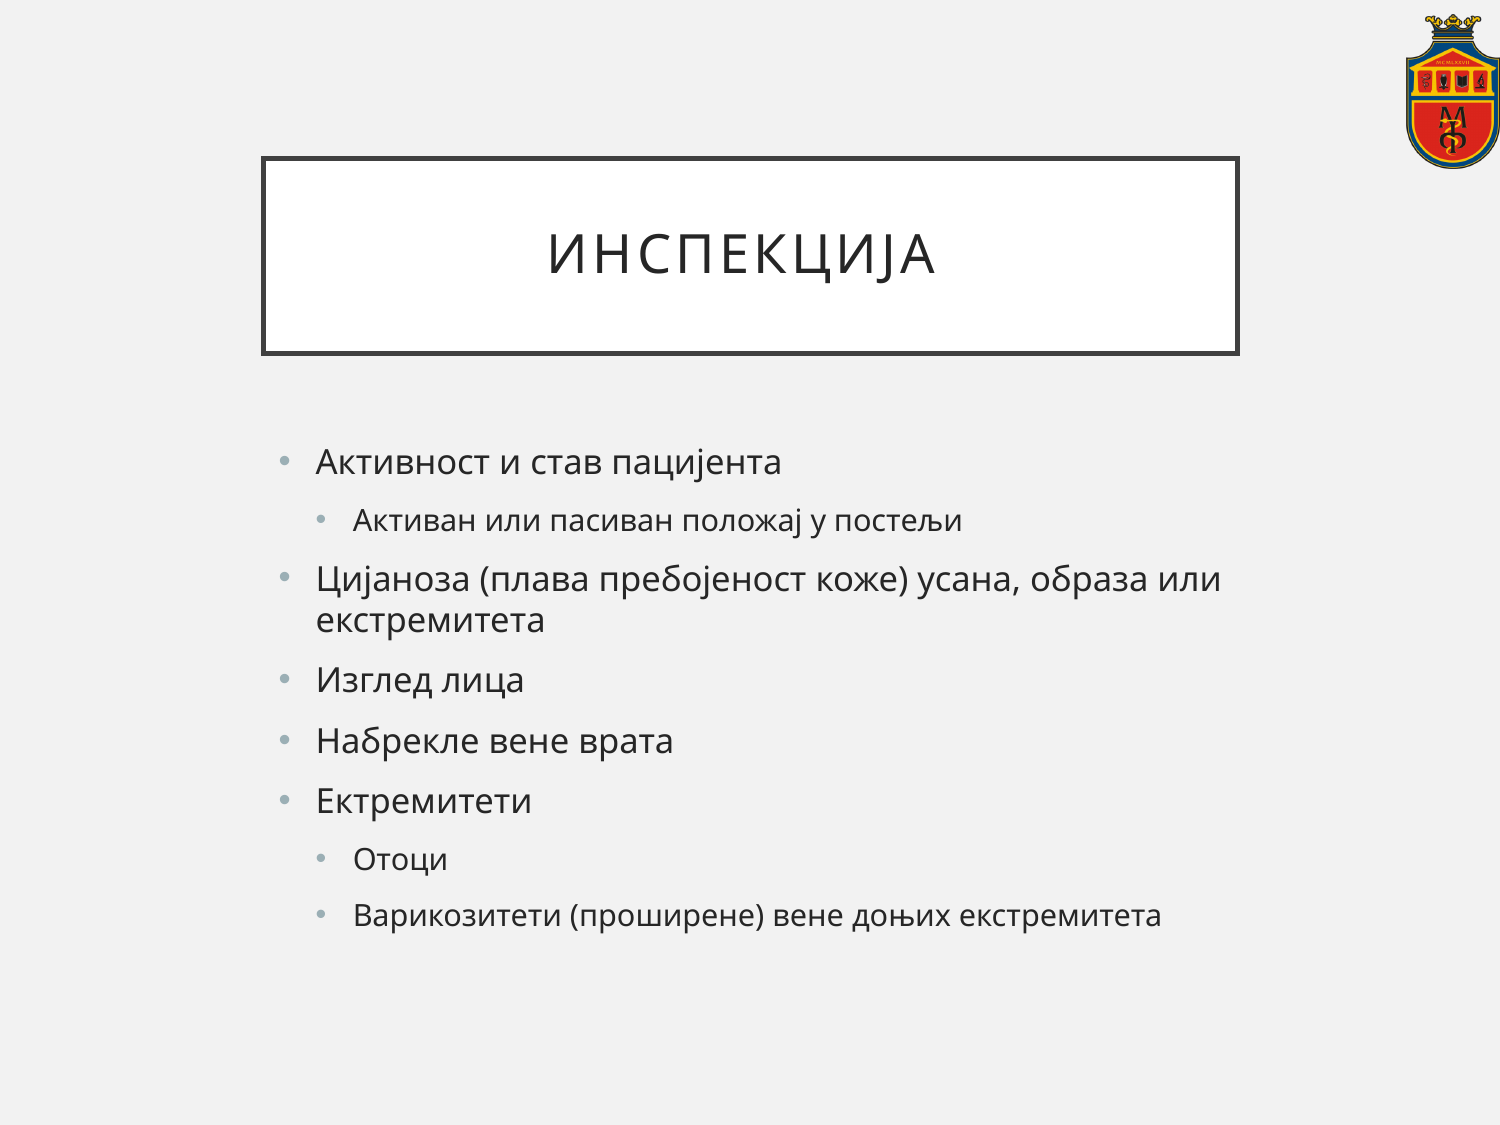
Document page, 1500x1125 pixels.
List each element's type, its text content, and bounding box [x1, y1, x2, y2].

list Активност и став пацијента Активан или пасиван положај у постељи Цијаноза (плава пребојеност коже) усана, образа или екстремитета Изглед лица Набрекле вене врата Ектремитети Отоци Варикозитети (проширене) вене доњих екстремитета [263, 432, 1238, 942]
picture [1406, 14, 1500, 169]
title Инспекција [261, 156, 1240, 356]
